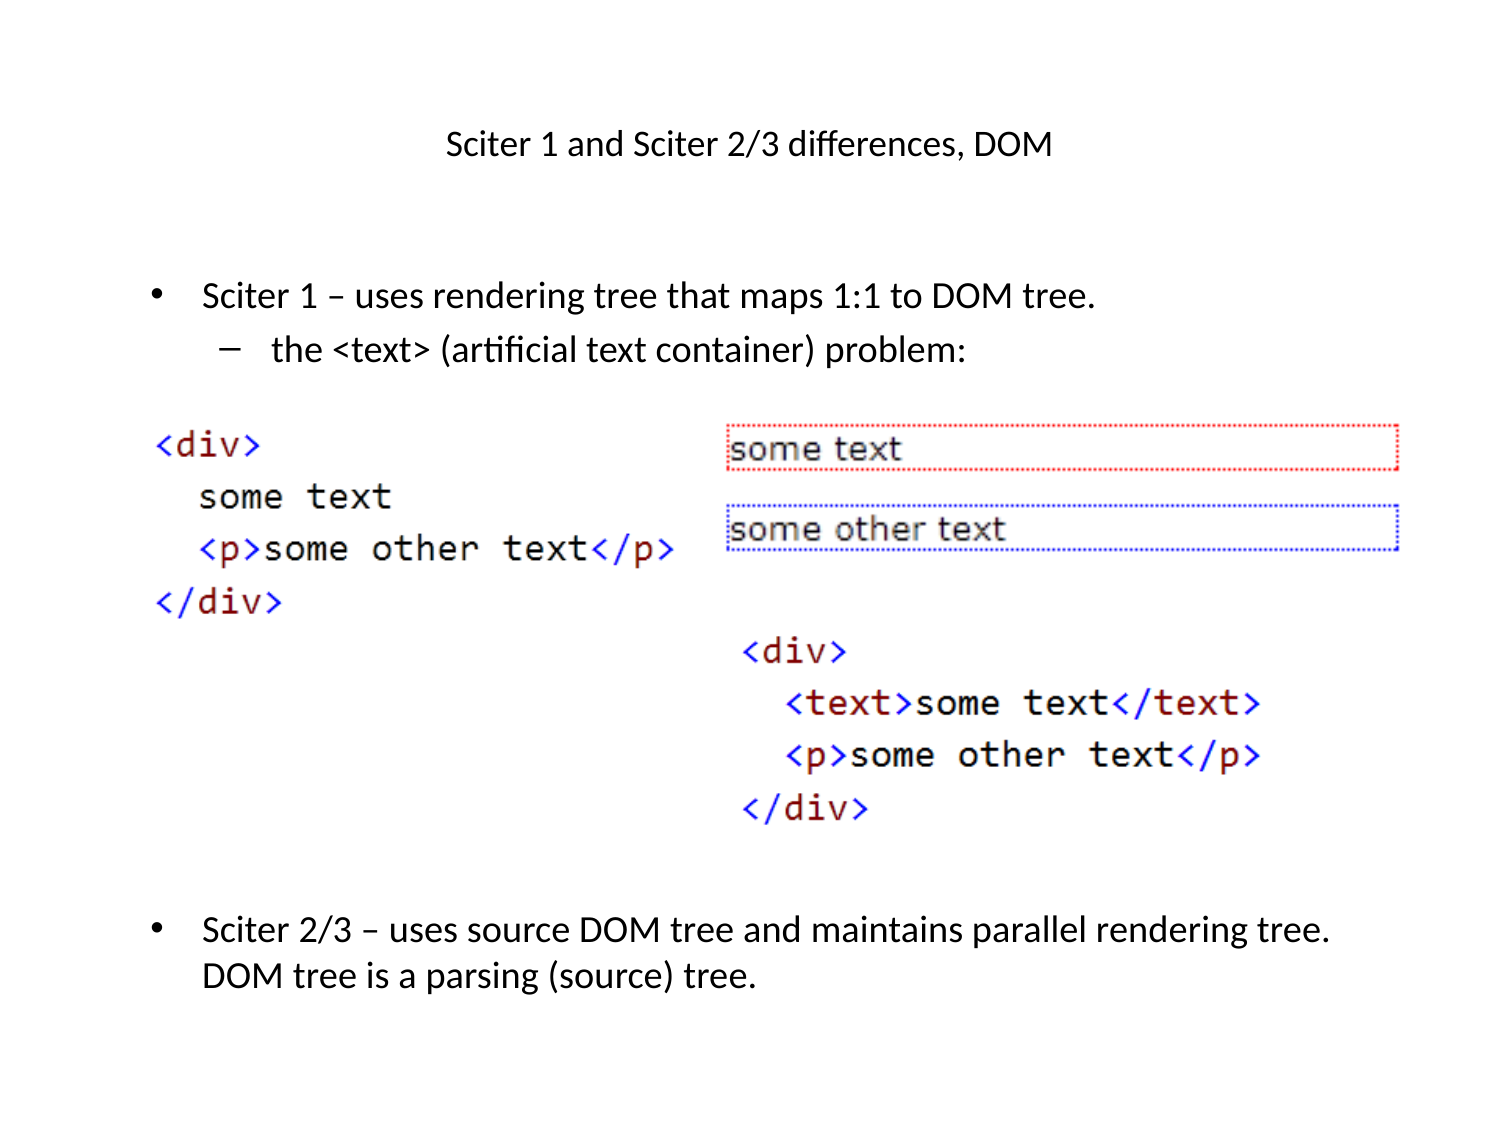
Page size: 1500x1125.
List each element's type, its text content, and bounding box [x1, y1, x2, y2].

picture [137, 424, 701, 637]
picture [724, 624, 1287, 848]
list Sciter 1 – uses rendering tree that maps 1:1 to DOM tree. the <text> (artificial text container) problem: Sciter 2/3 – uses source DOM tree and maintains parallel rendering tree. DOM tree is a parsing (source) tree. [75, 262, 1425, 1005]
picture [712, 412, 1415, 576]
title Sciter 1 and Sciter 2/3 differences, DOM [75, 45, 1425, 238]
